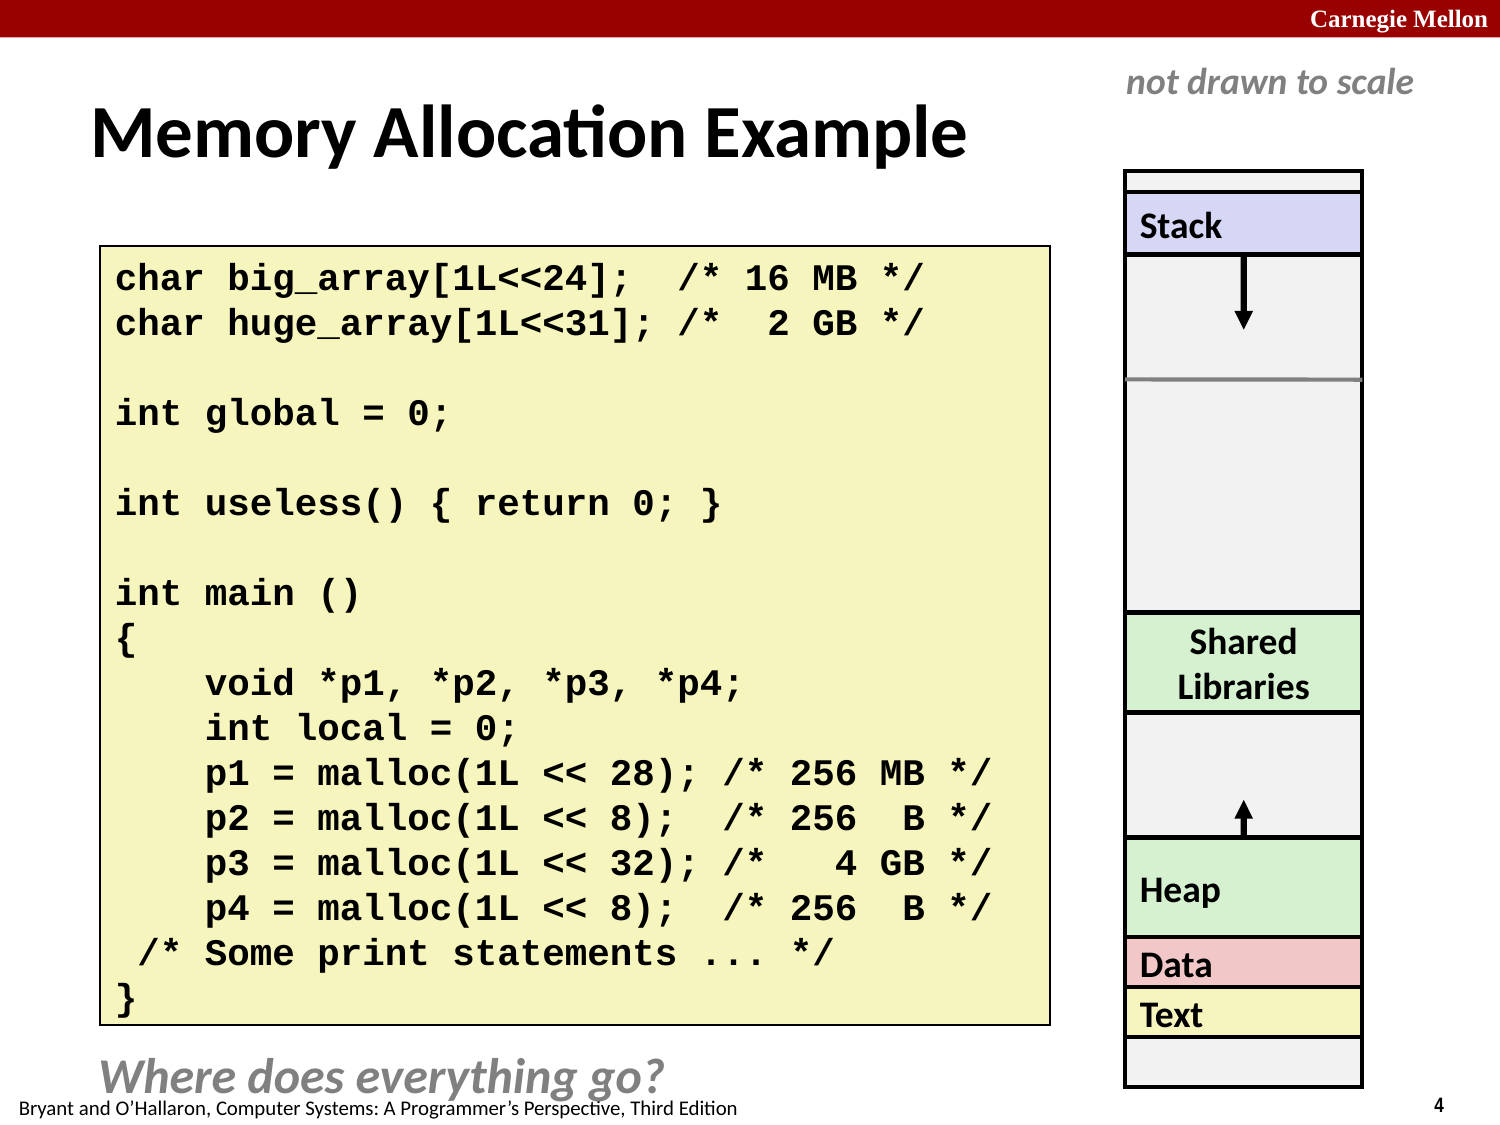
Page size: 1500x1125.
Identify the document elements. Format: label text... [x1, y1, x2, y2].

text_box Where does everything go? [83, 1036, 681, 1112]
text_box not drawn to scale [1111, 49, 1430, 110]
text_box Heap [1124, 837, 1363, 937]
text_box [1124, 713, 1363, 837]
text_box [1124, 255, 1363, 379]
text_box [1237, 799, 1250, 838]
text_box Data [1124, 937, 1363, 988]
text_box Stack [1124, 192, 1363, 255]
text_box [1124, 384, 1363, 612]
text_box char big_array[1L<<24]; /* 16 MB */ char huge_array[1L<<31]; /* 2 GB */ int global = 0; int useless() { return 0; } int main () { void *p1, *p2, *p3, *p4; int local = 0; p1 = malloc(1L << 28); /* 256 MB */ p2 = malloc(1L << 8); /* 256 B */ p3 = malloc(1L << 32); /* 4 GB */ p4 = malloc(1L << 8); /* 256 B */ /* Some print statements ... */ } [99, 245, 1050, 1026]
text_box [1237, 254, 1250, 330]
text_box [1124, 1038, 1363, 1087]
text_box Text [1124, 988, 1363, 1038]
title Memory Allocation Example [74, 80, 1199, 176]
text_box Shared Libraries [1124, 612, 1363, 713]
text_box [1124, 170, 1363, 192]
